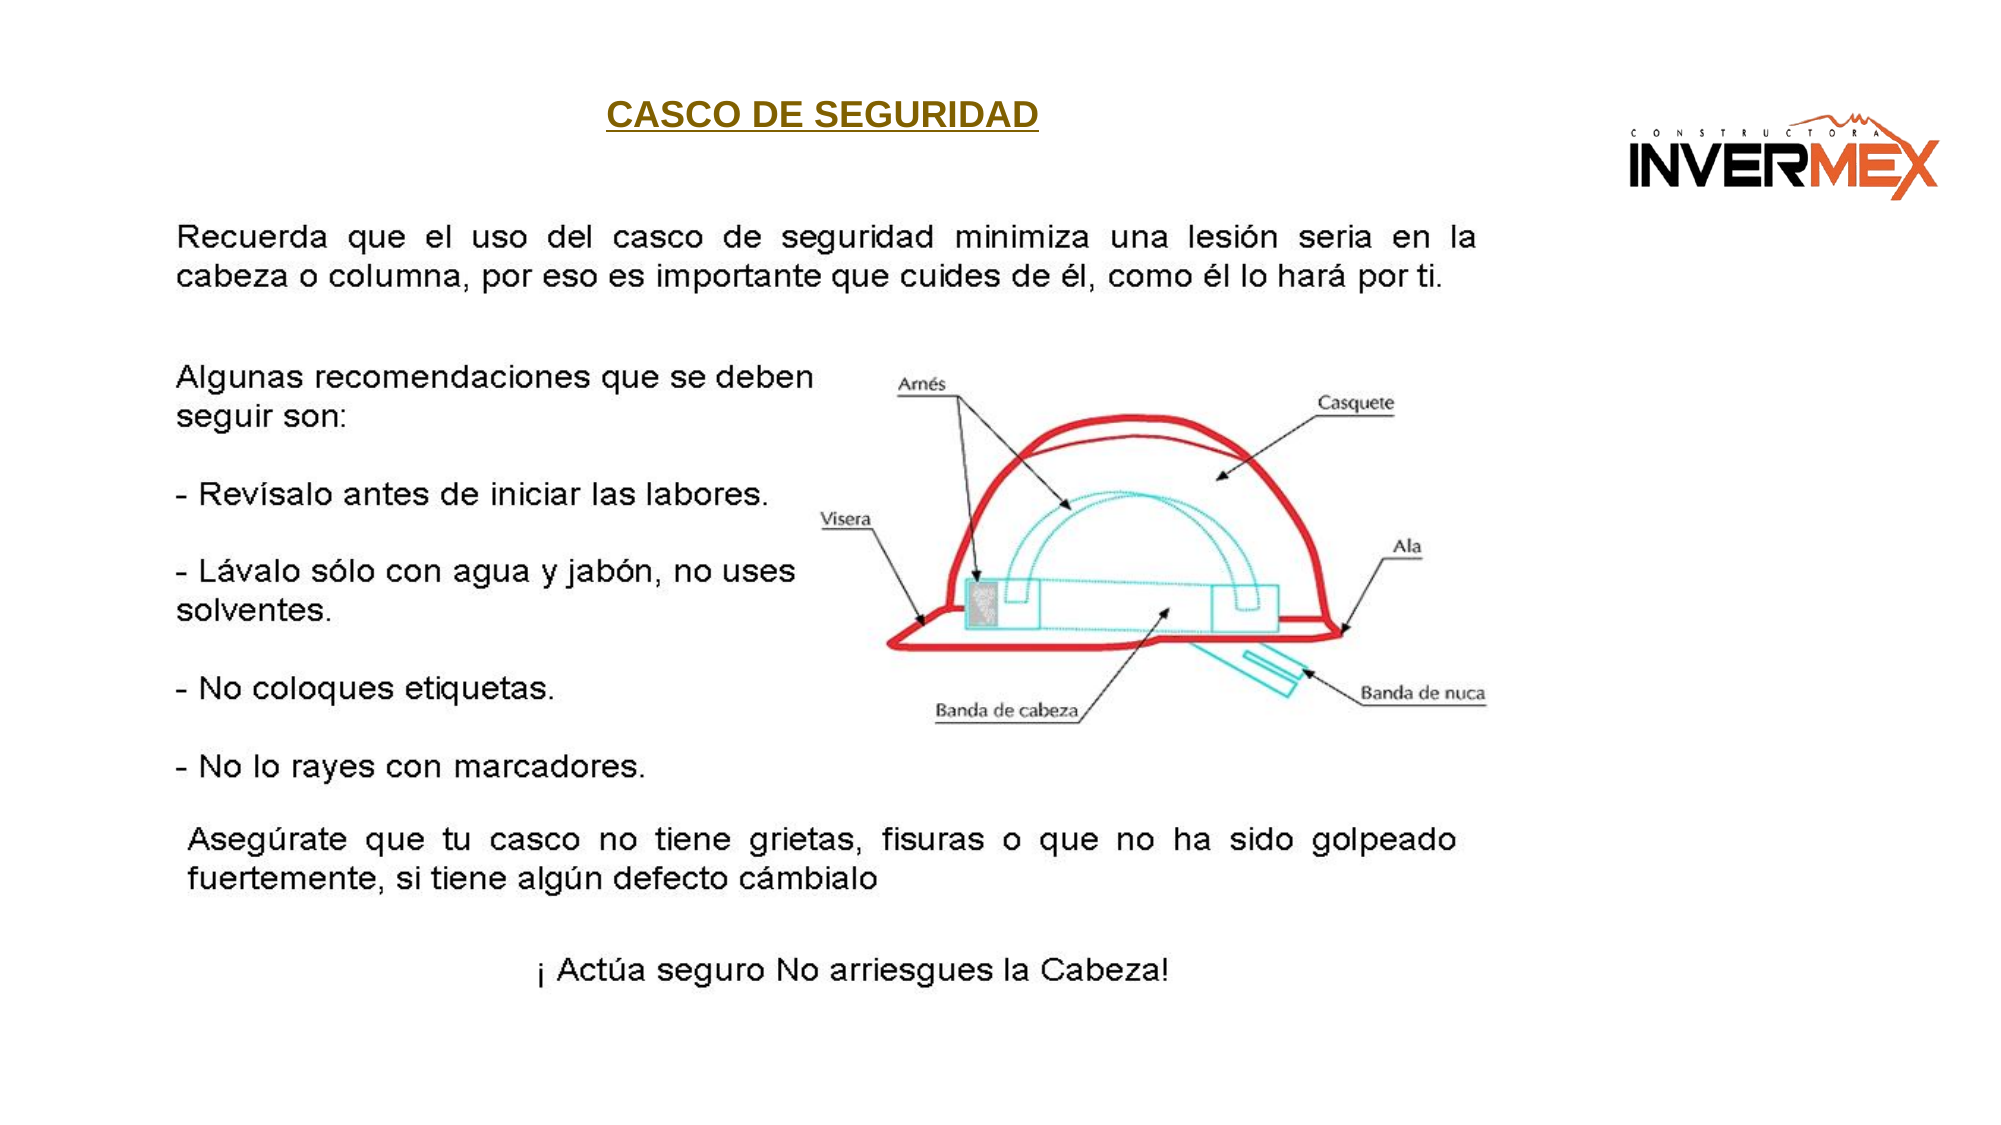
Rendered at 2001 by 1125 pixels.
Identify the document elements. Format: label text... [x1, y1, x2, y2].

picture [128, 198, 1492, 1016]
picture [1592, 77, 1964, 242]
text_box CASCO DE SEGURIDAD [591, 82, 1055, 143]
